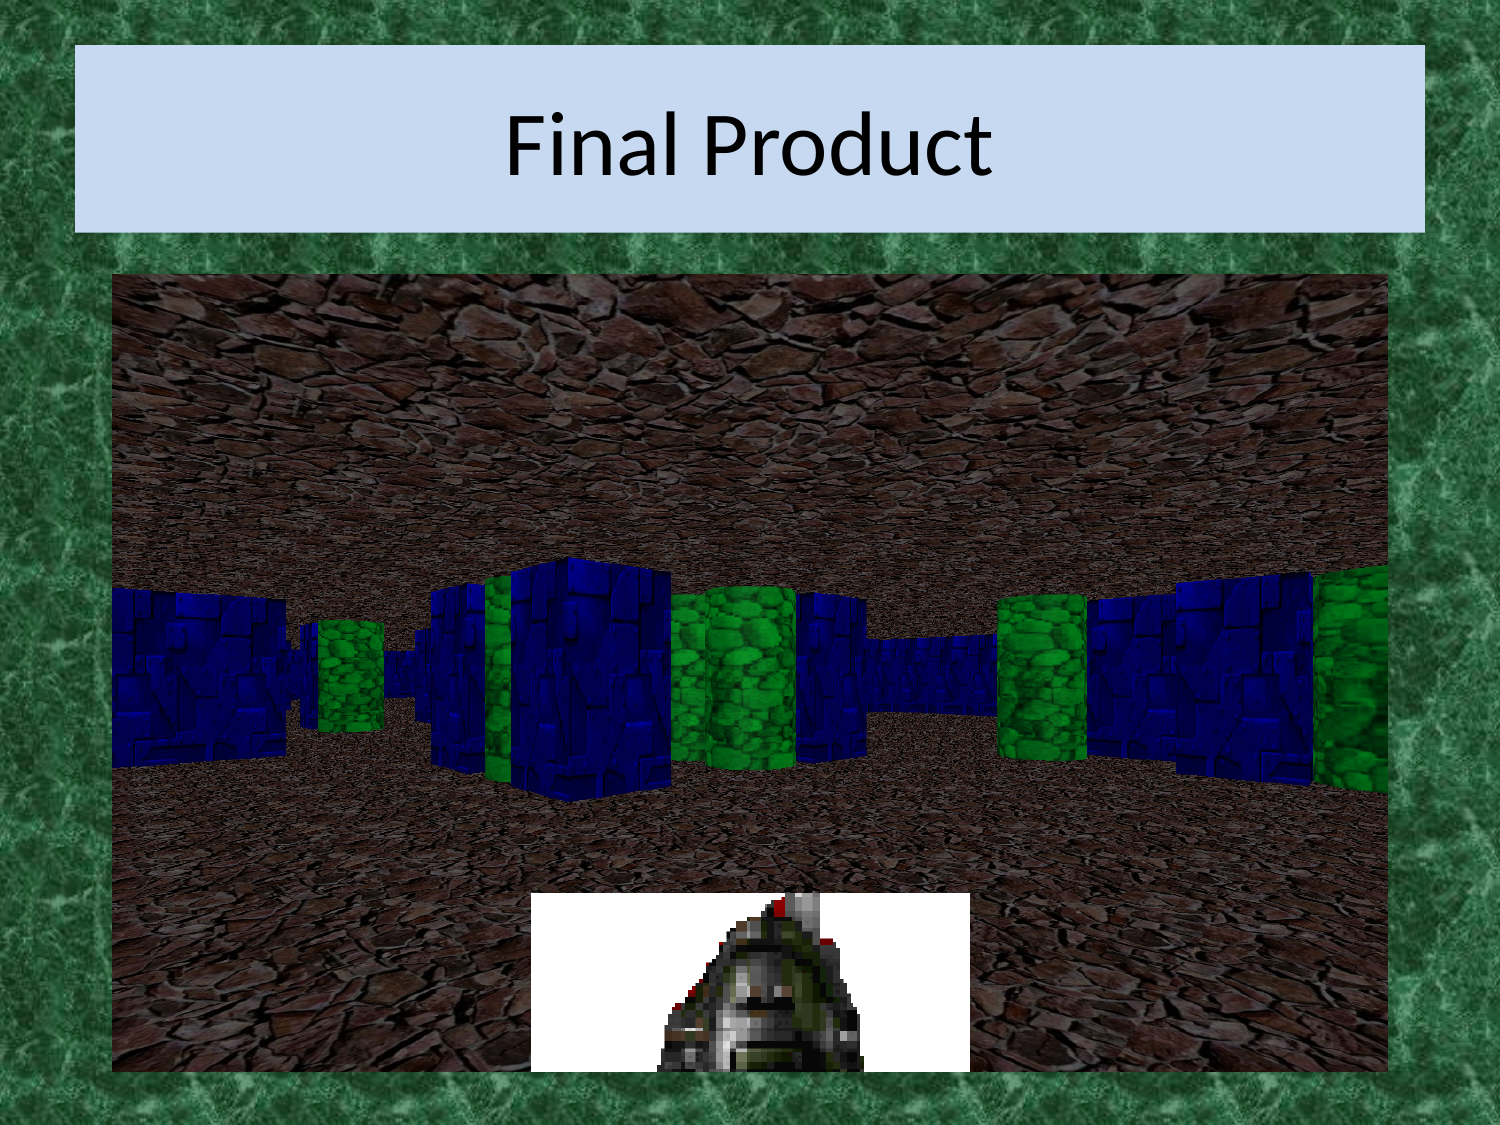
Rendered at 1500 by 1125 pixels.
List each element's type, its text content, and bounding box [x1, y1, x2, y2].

title Final Product [75, 45, 1425, 233]
picture [0, 0, 1500, 1125]
